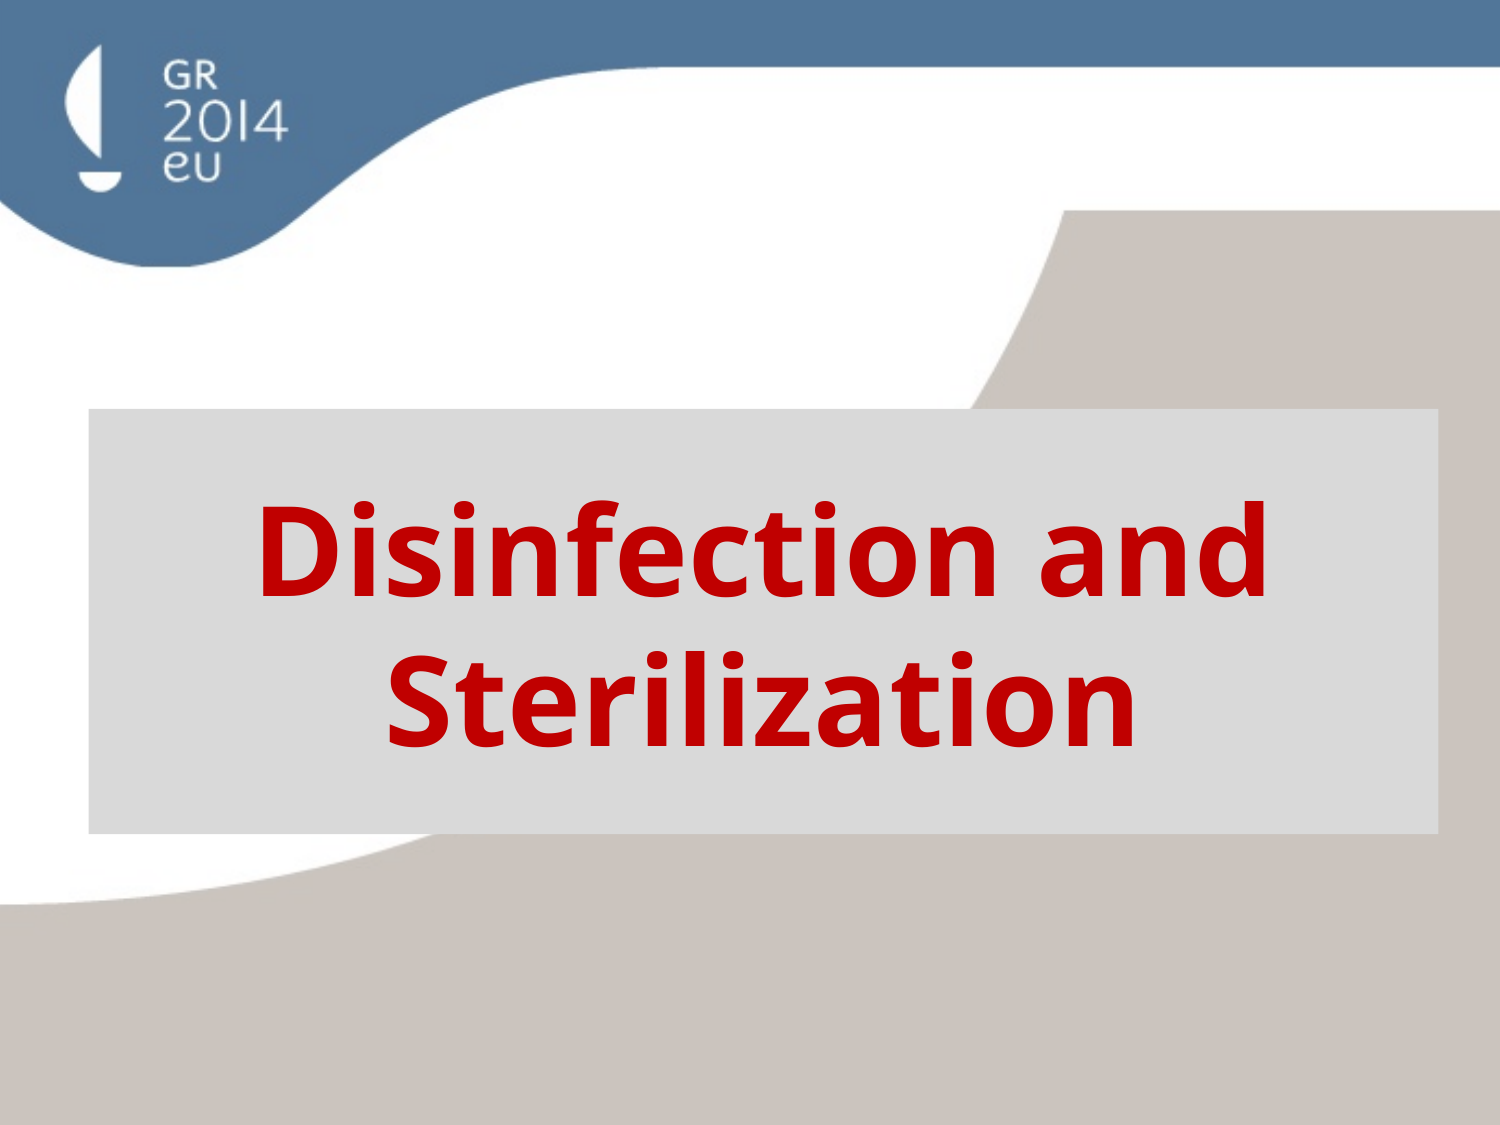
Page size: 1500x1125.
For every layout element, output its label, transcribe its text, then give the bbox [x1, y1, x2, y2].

title Disinfection and Sterilization [88, 408, 1439, 835]
